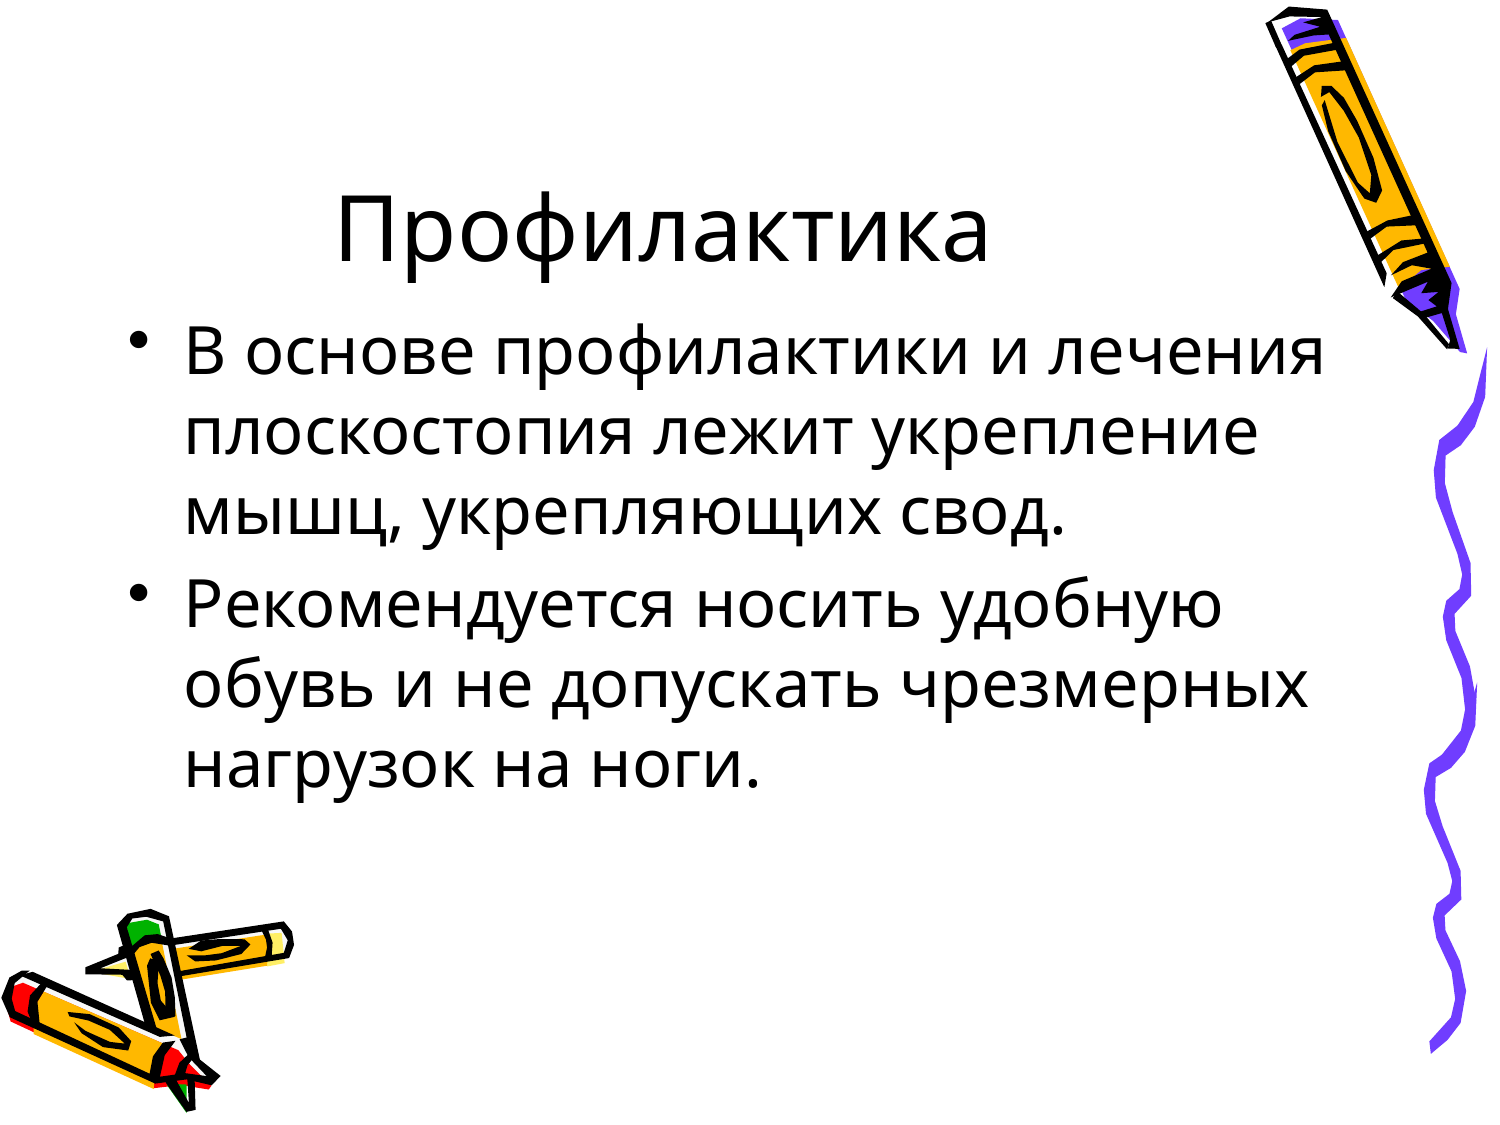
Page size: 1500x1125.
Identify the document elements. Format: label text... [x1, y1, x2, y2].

list В основе профилактики и лечения плоскостопия лежит укрепление мышц, укрепляющих свод. Рекомендуется носить удобную обувь и не допускать чрезмерных нагрузок на ноги. [112, 299, 1376, 901]
title Профилактика [112, 24, 1240, 288]
